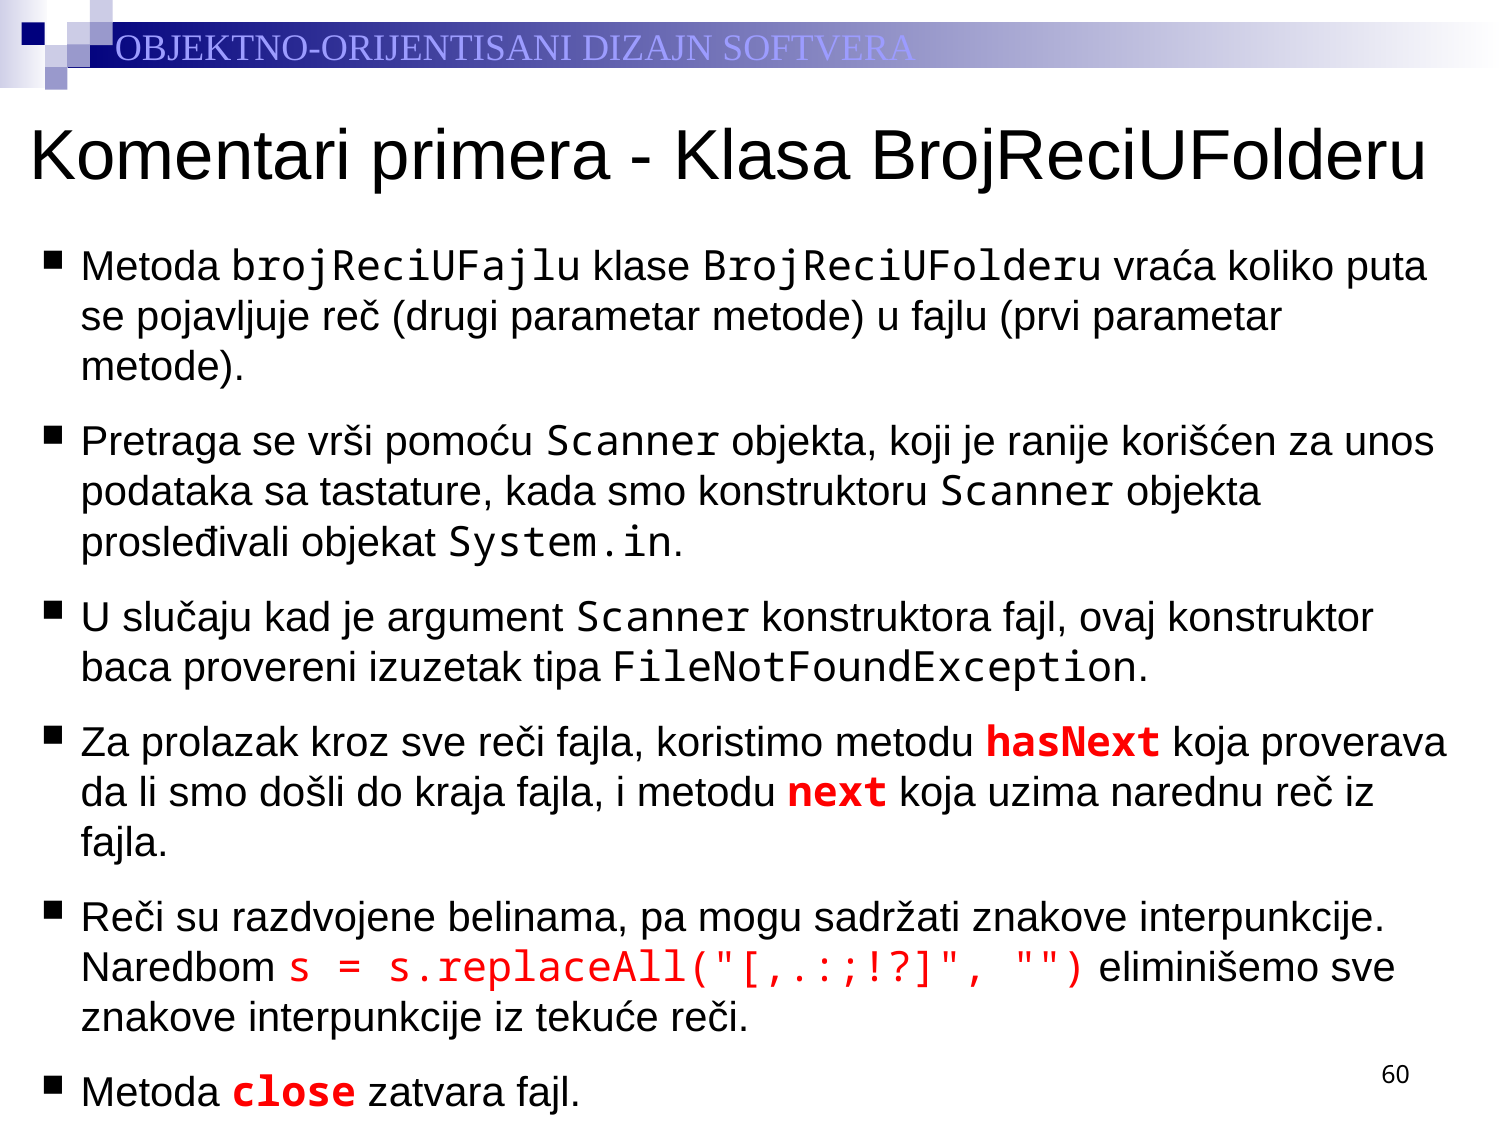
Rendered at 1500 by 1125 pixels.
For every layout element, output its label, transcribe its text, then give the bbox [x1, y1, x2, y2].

title Komentari primera - Klasa BrojReciUFolderu [29, 101, 1471, 200]
text_box Metoda brojReciUFajlu klase BrojReciUFolderu vraća koliko puta se pojavljuje reč (drugi parametar metode) u fajlu (prvi parametar metode). Pretraga se vrši pomoću Scanner objekta, koji je ranije korišćen za unos podataka sa tastature, kada smo konstruktoru Scanner objekta prosleđivali objekat System.in. U slučaju kad je argument Scanner konstruktora fajl, ovaj konstruktor baca provereni izuzetak tipa FileNotFoundException. Za prolazak kroz sve reči fajla, koristimo metodu hasNext koja proverava da li smo došli do kraja fajla, i metodu next koja uzima narednu reč iz fajla. Reči su razdvojene belinama, pa mogu sadržati znakove interpunkcije. Naredbom s = s.replaceAll("[,.:;!?]", "") eliminišemo sve znakove interpunkcije iz tekuće reči. Metoda close zatvara fajl. [29, 231, 1471, 1071]
slide_number 60 [1074, 1071, 1426, 1101]
